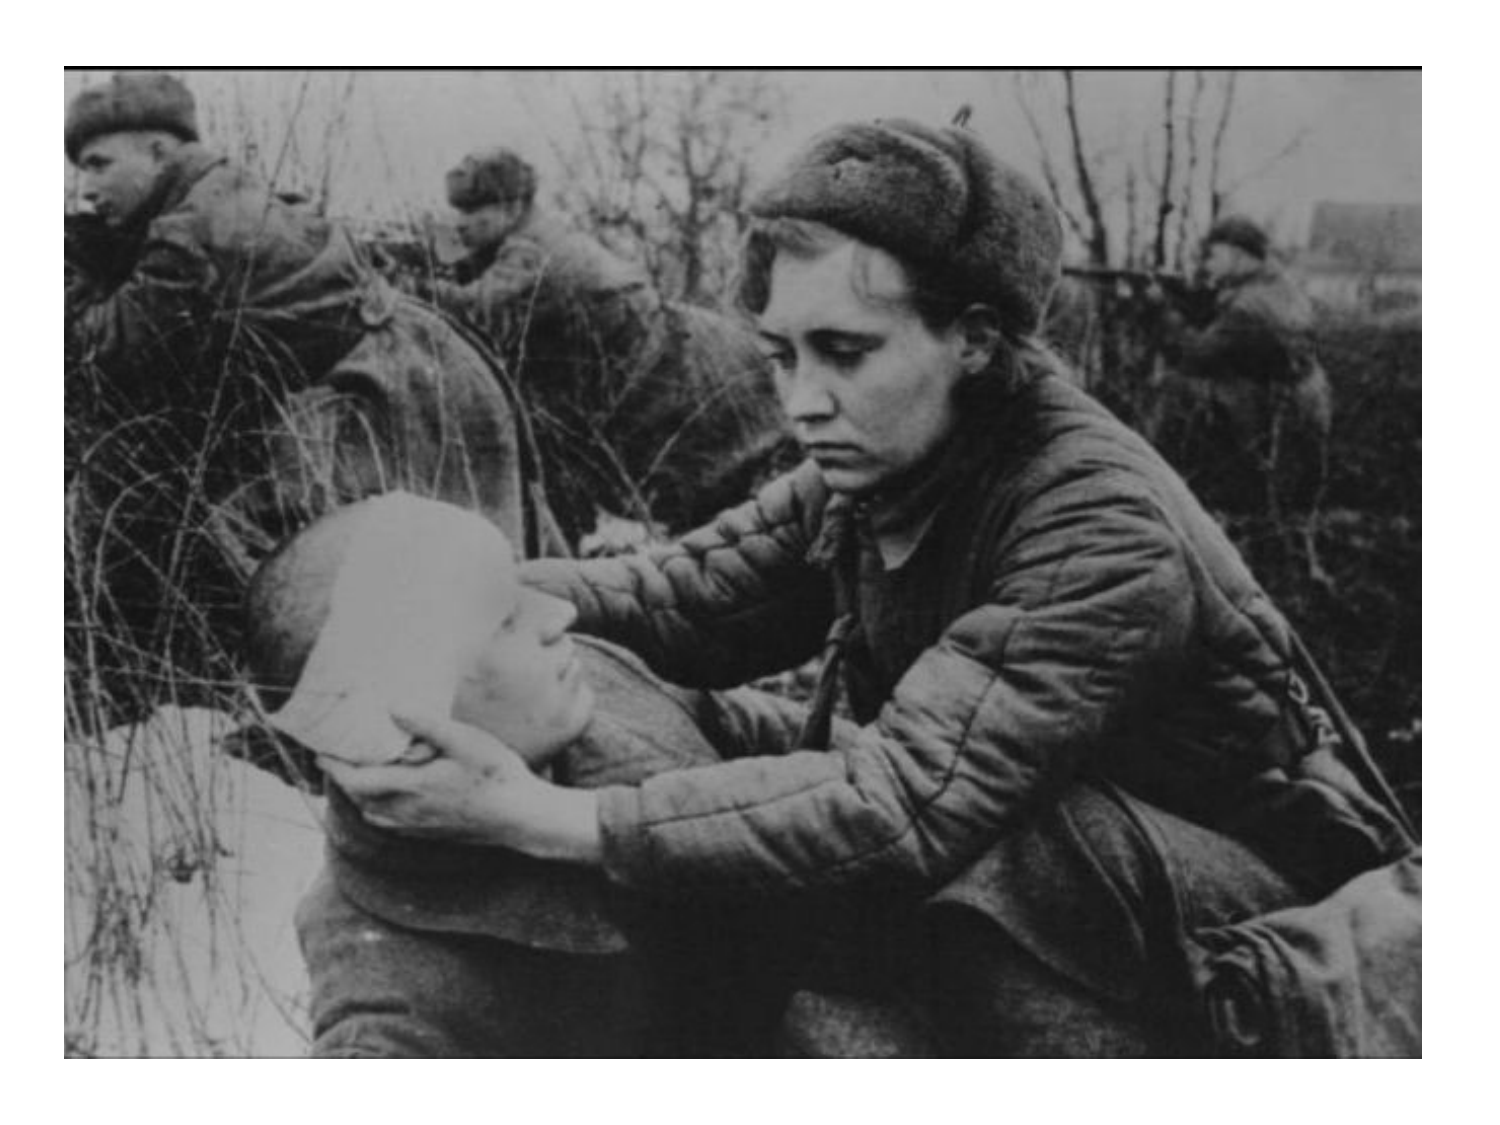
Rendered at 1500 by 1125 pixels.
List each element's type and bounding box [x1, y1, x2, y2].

list [64, 66, 1422, 1059]
